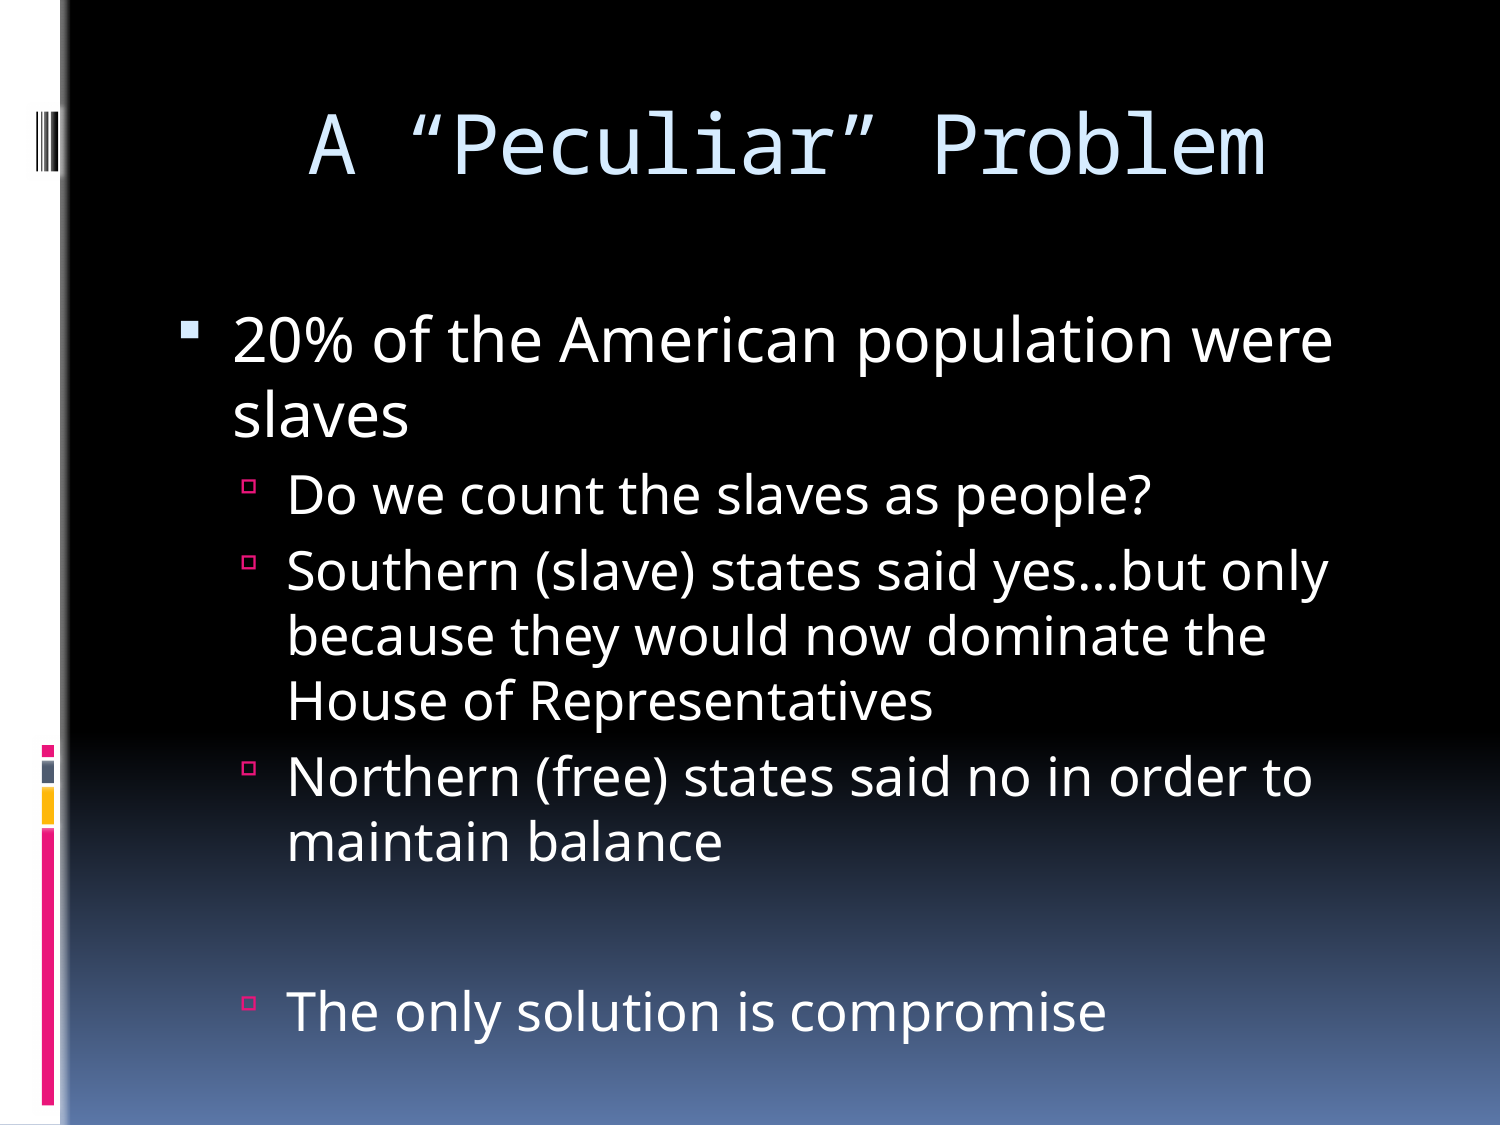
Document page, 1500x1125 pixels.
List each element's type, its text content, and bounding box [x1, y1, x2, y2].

title A “Peculiar” Problem [150, 83, 1425, 234]
list 20% of the American population were slaves Do we count the slaves as people? Southern (slave) states said yes…but only because they would now dominate the House of Representatives Northern (free) states said no in order to maintain balance The only solution is compromise [150, 292, 1425, 1043]
